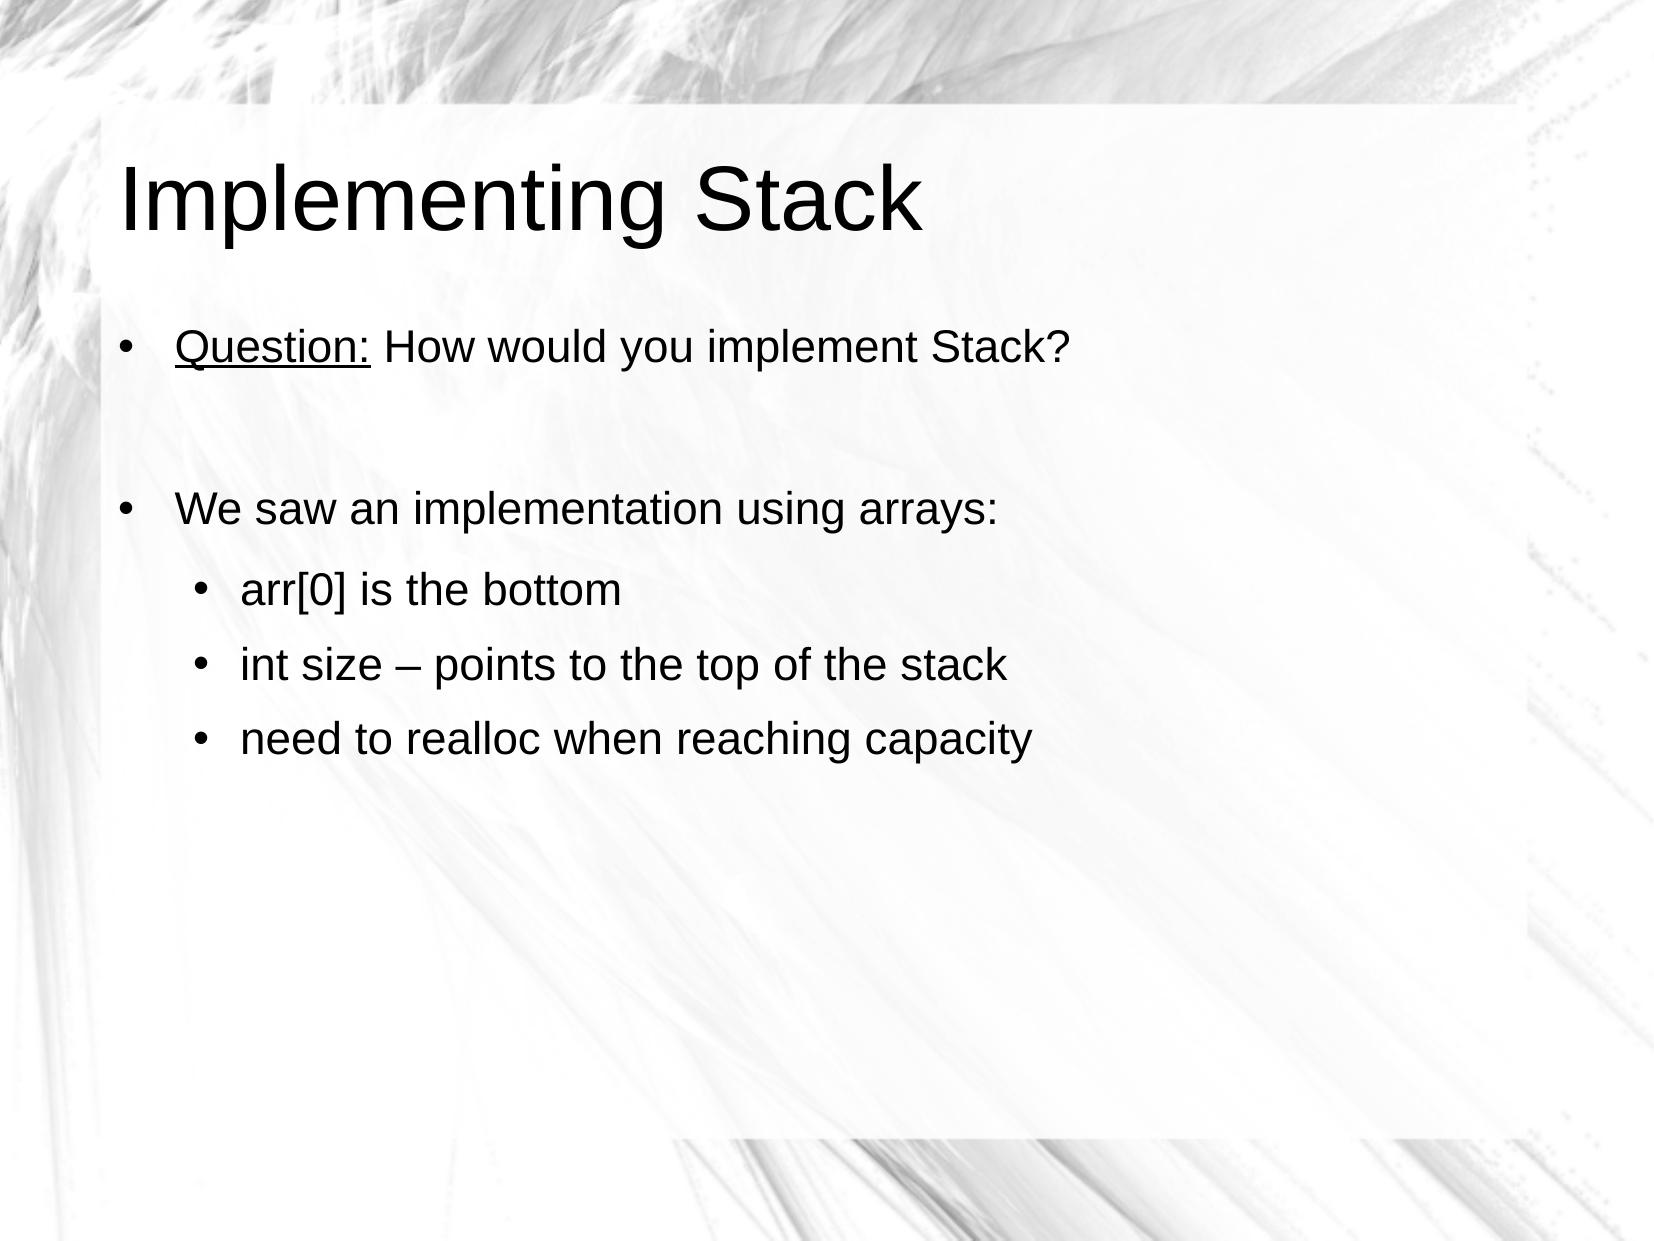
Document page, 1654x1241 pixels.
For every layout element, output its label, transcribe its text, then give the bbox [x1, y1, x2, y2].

title Implementing Stack [118, 112, 1506, 281]
list Question: How would you implement Stack? We saw an implementation using arrays: arr[0] is the bottom int size – points to the top of the stack need to realloc when reaching capacity [118, 319, 1571, 1109]
picture [0, 0, 1654, 1241]
